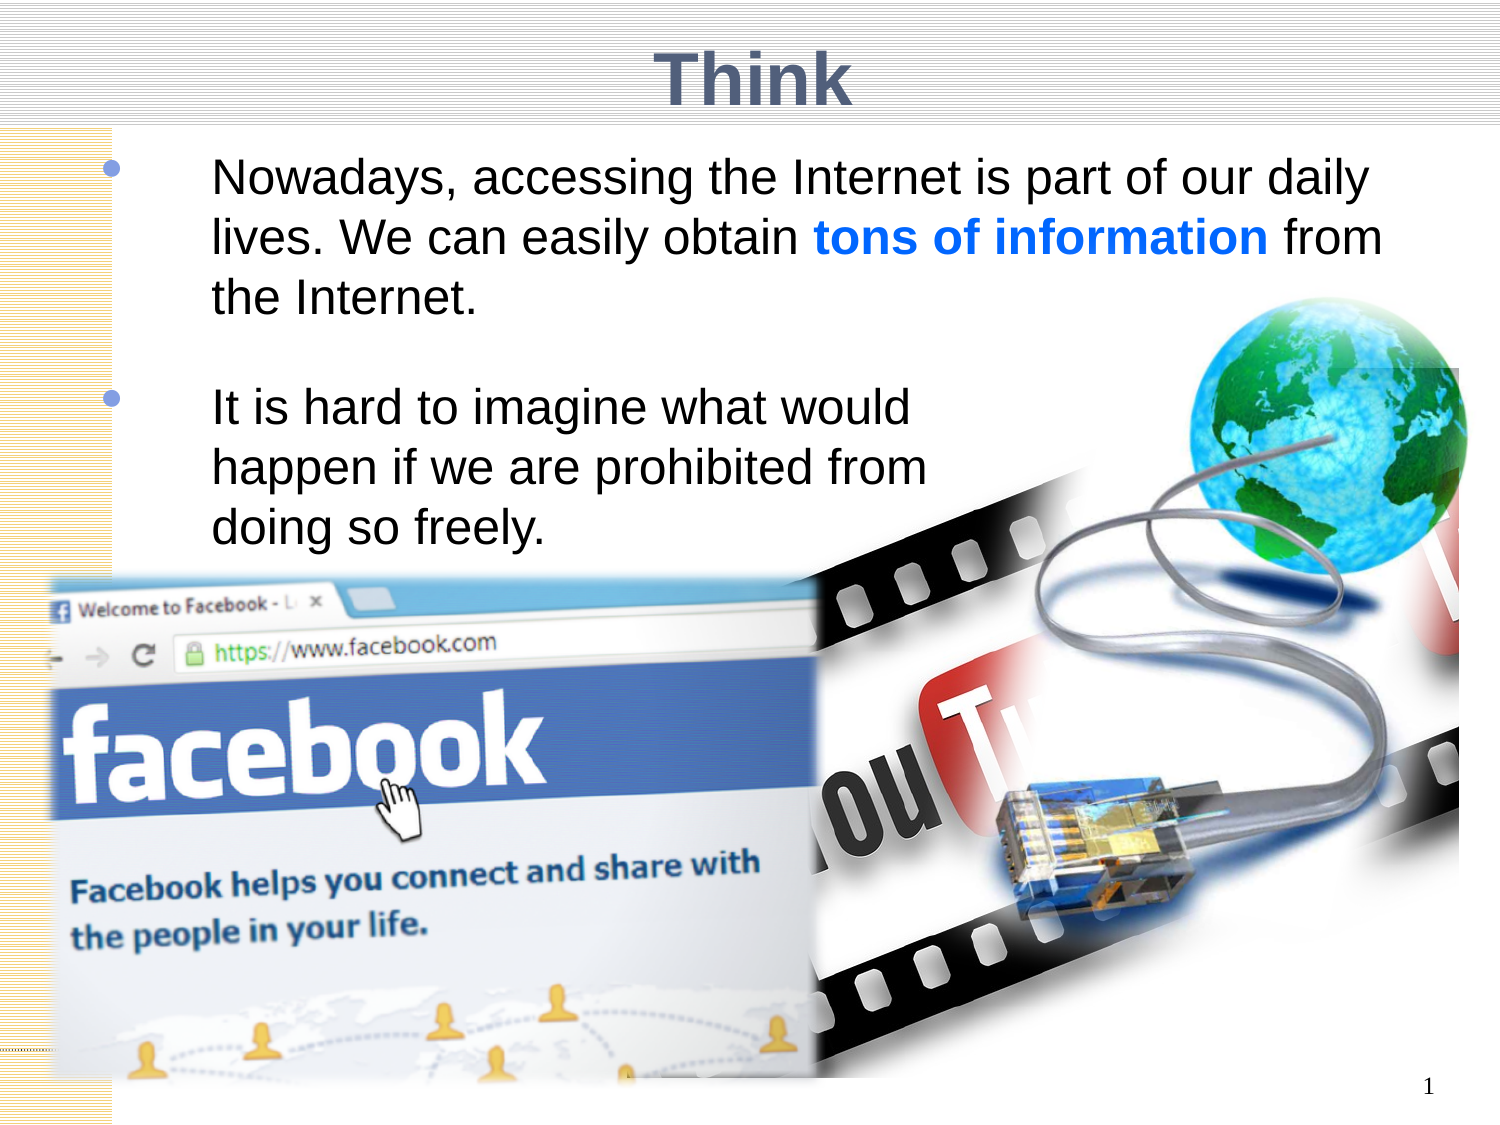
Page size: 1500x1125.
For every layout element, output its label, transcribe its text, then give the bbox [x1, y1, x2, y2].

text_box Nowadays, accessing the Internet is part of our daily lives. We can easily obtain tons of information from the Internet. It is hard to imagine what would happen if we are prohibited from doing so freely. [88, 137, 1451, 566]
text_box 1 [1100, 1087, 1450, 1103]
text_box Think [75, 37, 1433, 113]
picture [41, 252, 1495, 1090]
